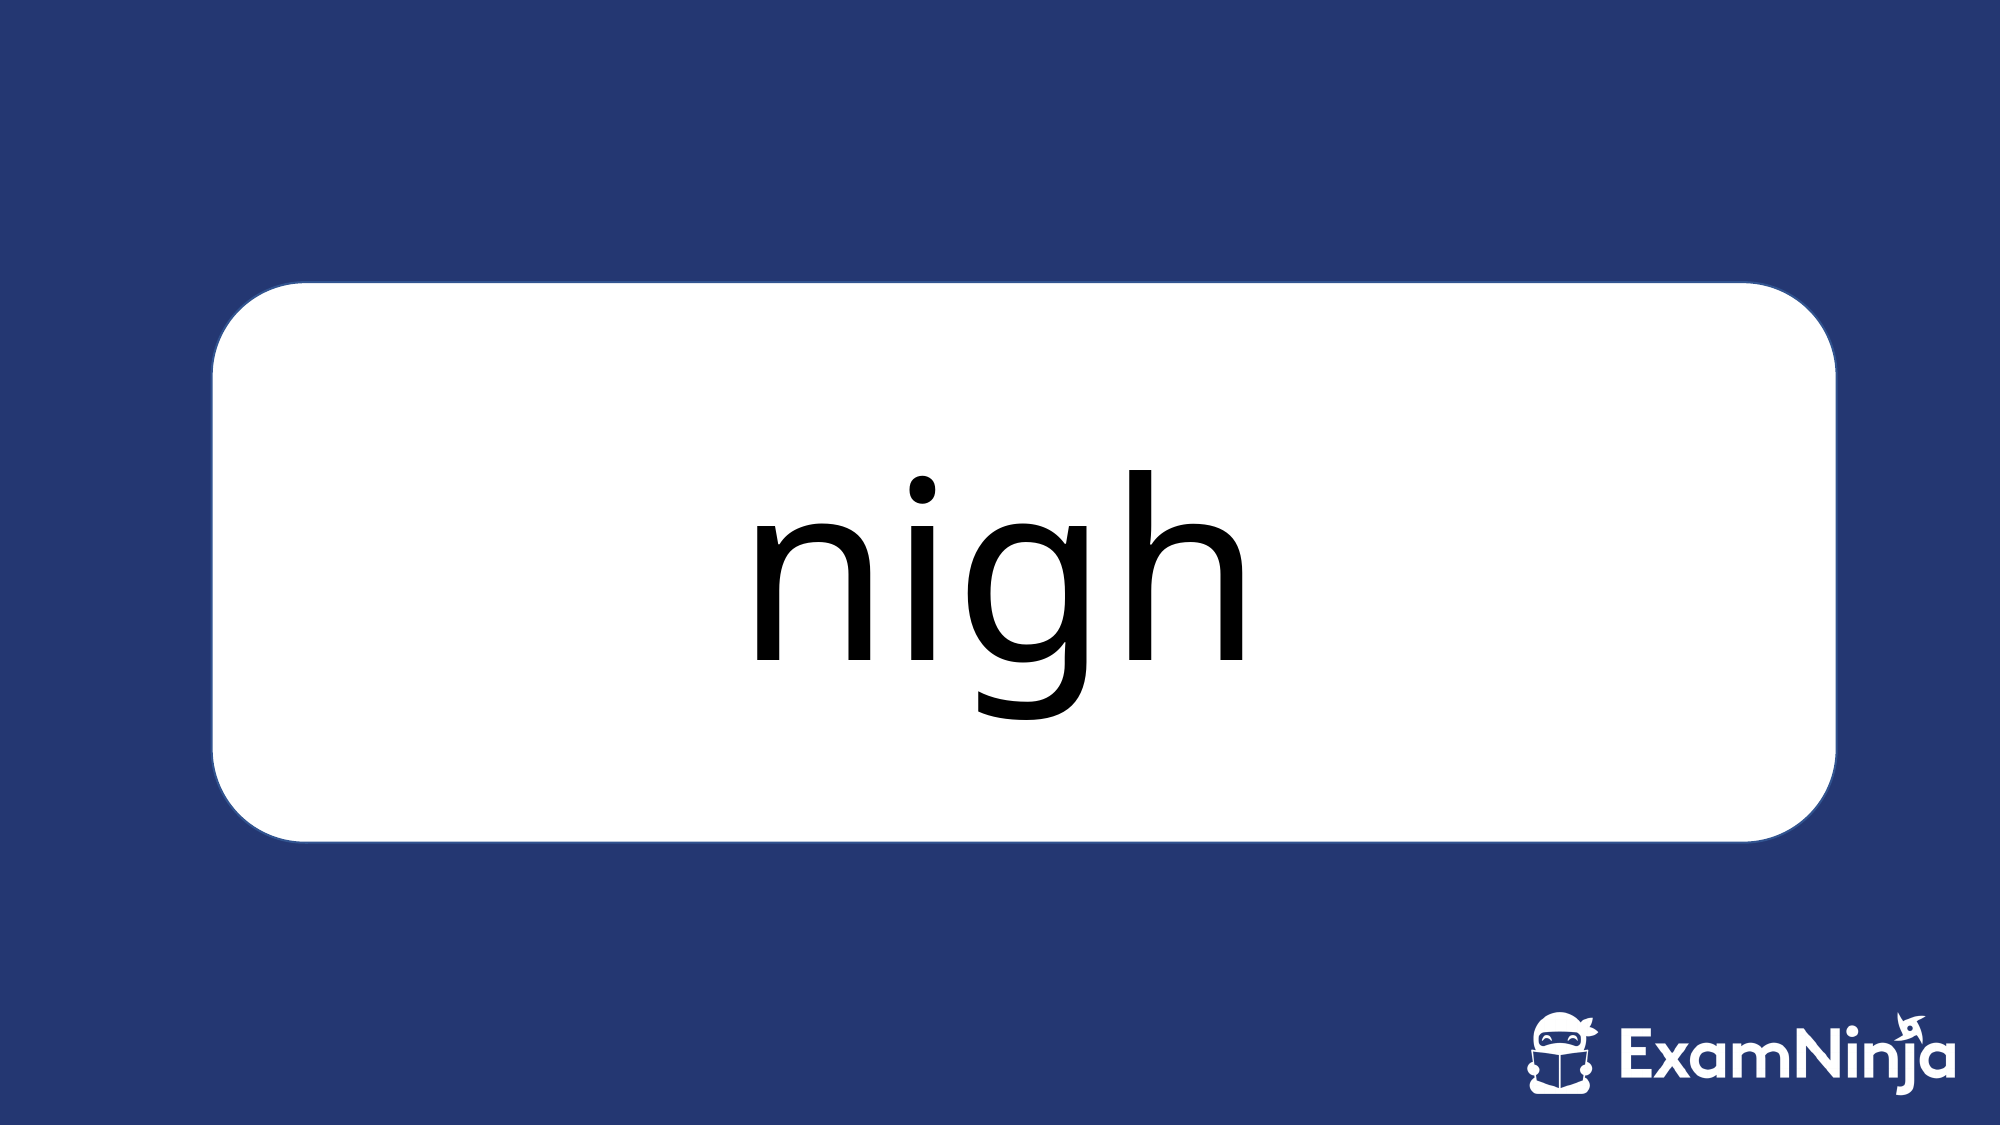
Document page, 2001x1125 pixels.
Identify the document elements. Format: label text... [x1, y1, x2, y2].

text_box [210, 719, 1838, 844]
text_box nigh [143, 403, 1857, 719]
text_box [210, 281, 1838, 403]
picture [1501, 1003, 1979, 1102]
